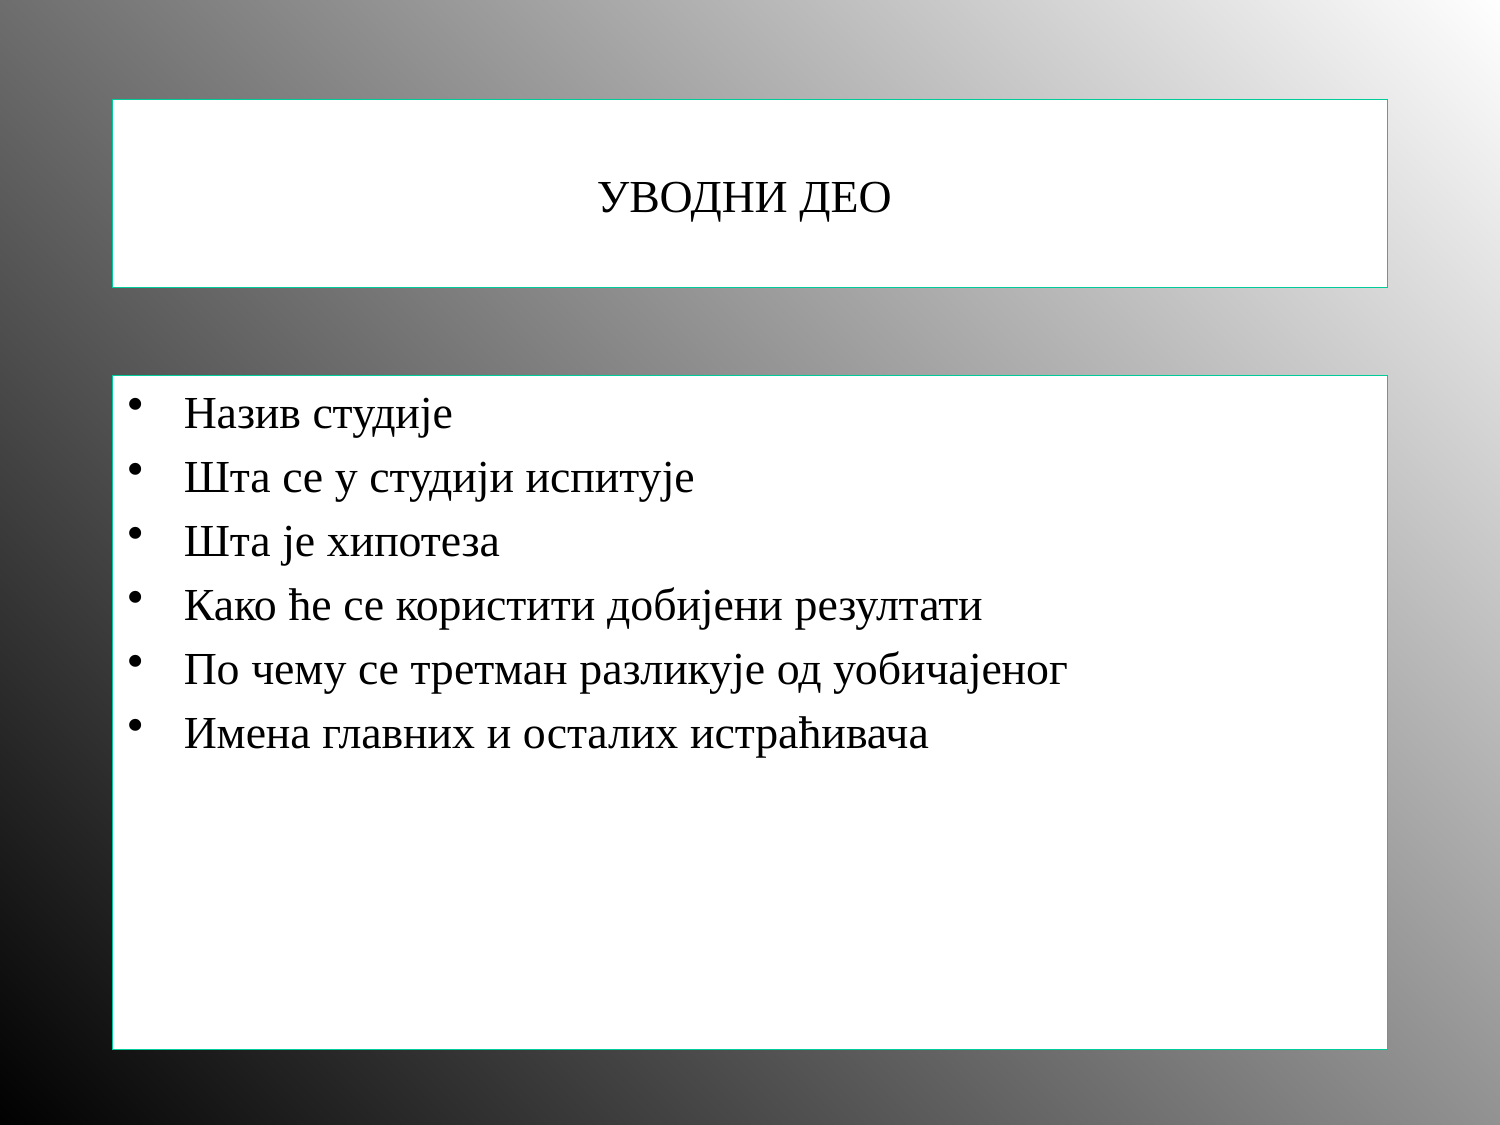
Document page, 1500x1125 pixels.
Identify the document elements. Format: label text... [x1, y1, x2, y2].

list Назив студије Шта се у студији испитује Шта је хипотеза Како ће се користити добијени резултати По чему се третман разликује од уобичајеног Имена главних и осталих истраћивача [112, 375, 1388, 1050]
title УВОДНИ ДЕО [112, 99, 1388, 288]
